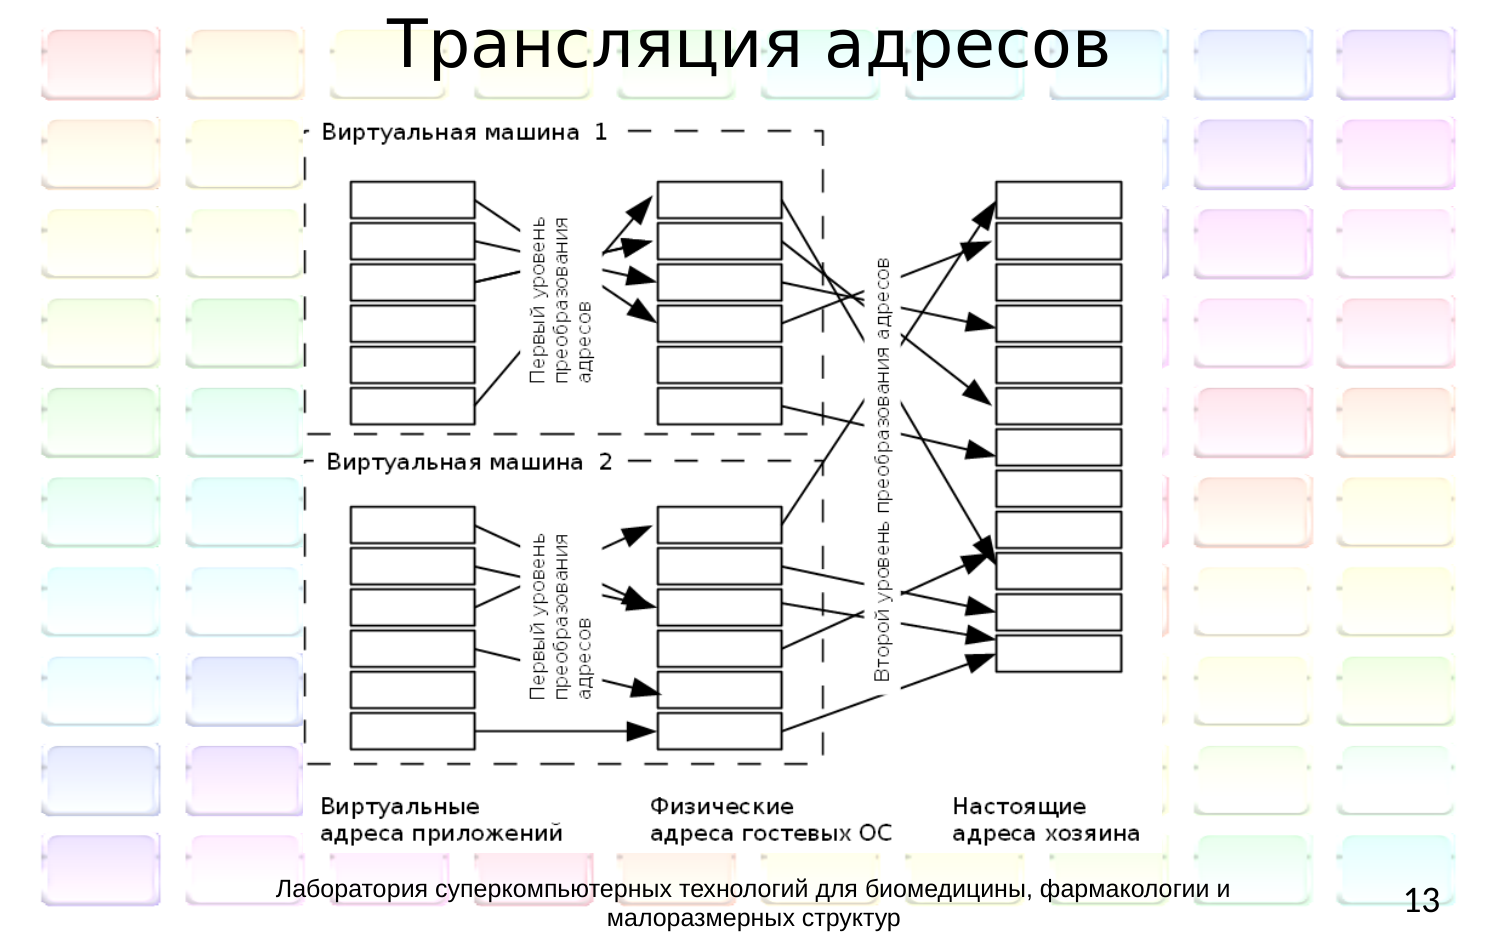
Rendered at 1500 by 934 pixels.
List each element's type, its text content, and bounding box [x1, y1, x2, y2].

text_box Лаборатория суперкомпьютерных технологий для биомедицины, фармакологии и малоразмерных структур [171, 864, 1338, 915]
picture [0, 0, 1500, 933]
text_box Трансляция адресов [75, 0, 1425, 89]
text_box 13 [1387, 868, 1473, 918]
